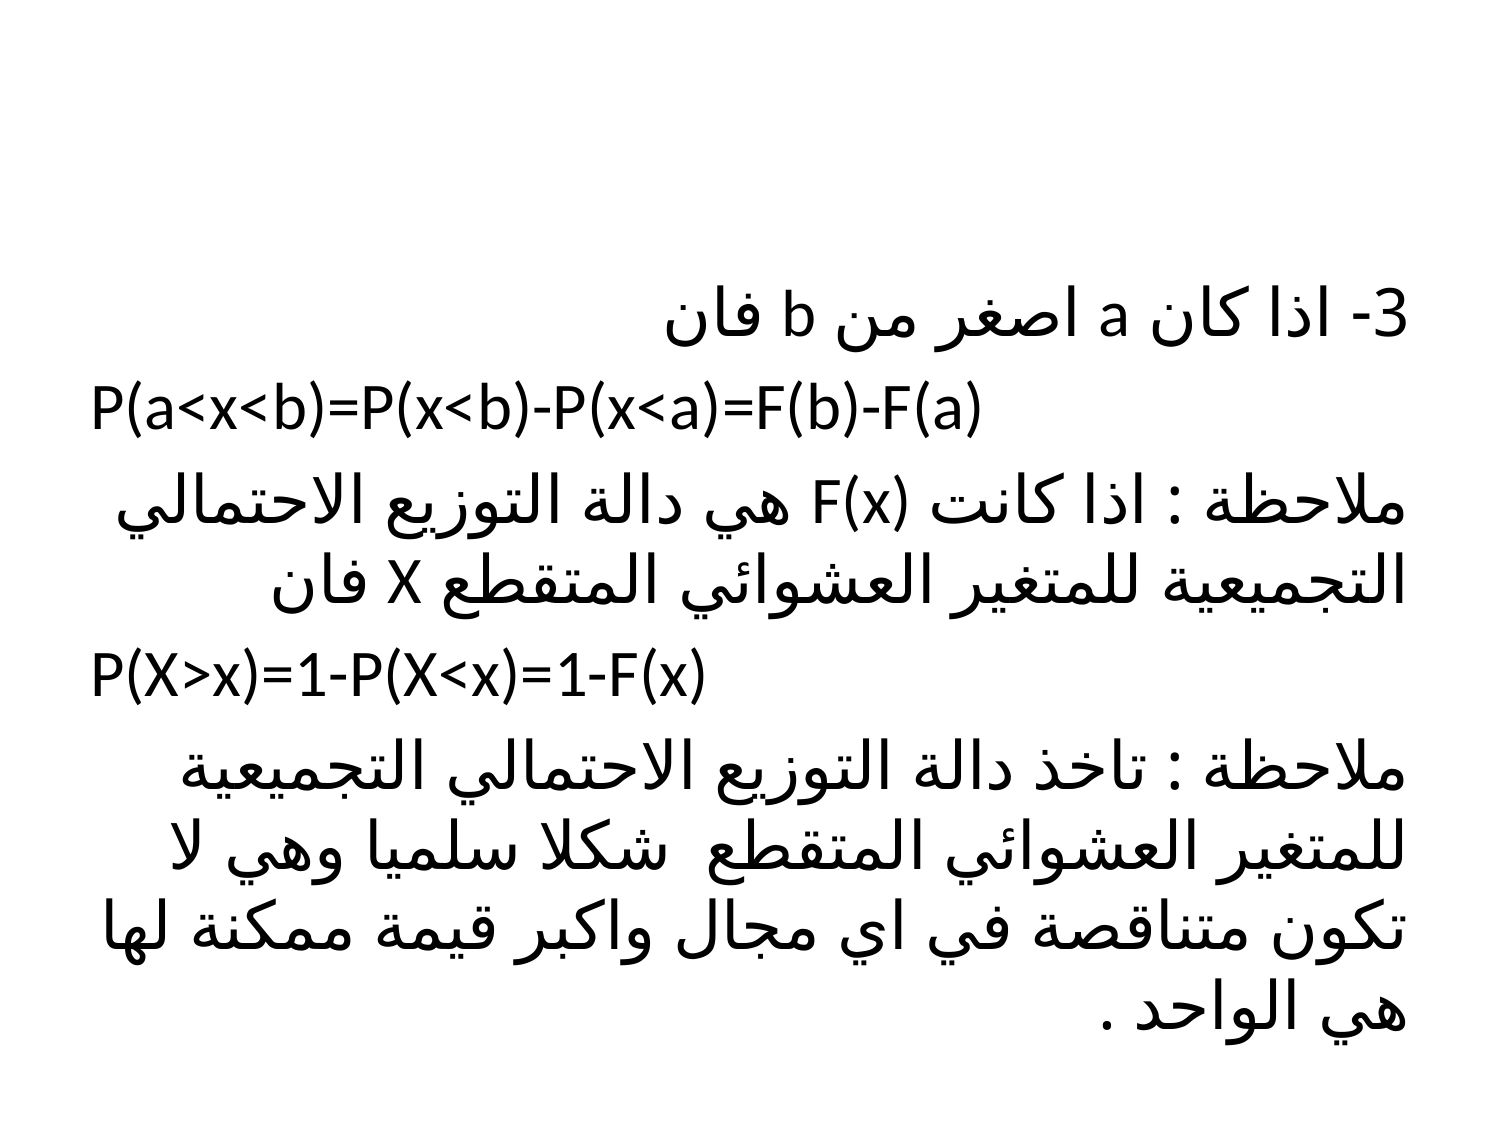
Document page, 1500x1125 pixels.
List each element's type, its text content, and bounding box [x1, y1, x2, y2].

list 3- اذا كان a اصغر من b فان P(a<x<b)=P(x<b)-P(x<a)=F(b)-F(a) ملاحظة : اذا كانت F(x) هي دالة التوزيع الاحتمالي التجميعية للمتغير العشوائي المتقطع X فان P(X>x)=1-P(X<x)=1-F(x) ملاحظة : تاخذ دالة التوزيع الاحتمالي التجميعية للمتغير العشوائي المتقطع شكلا سلميا وهي لا تكون متناقصة في اي مجال واكبر قيمة ممكنة لها هي الواحد . [75, 262, 1425, 1005]
